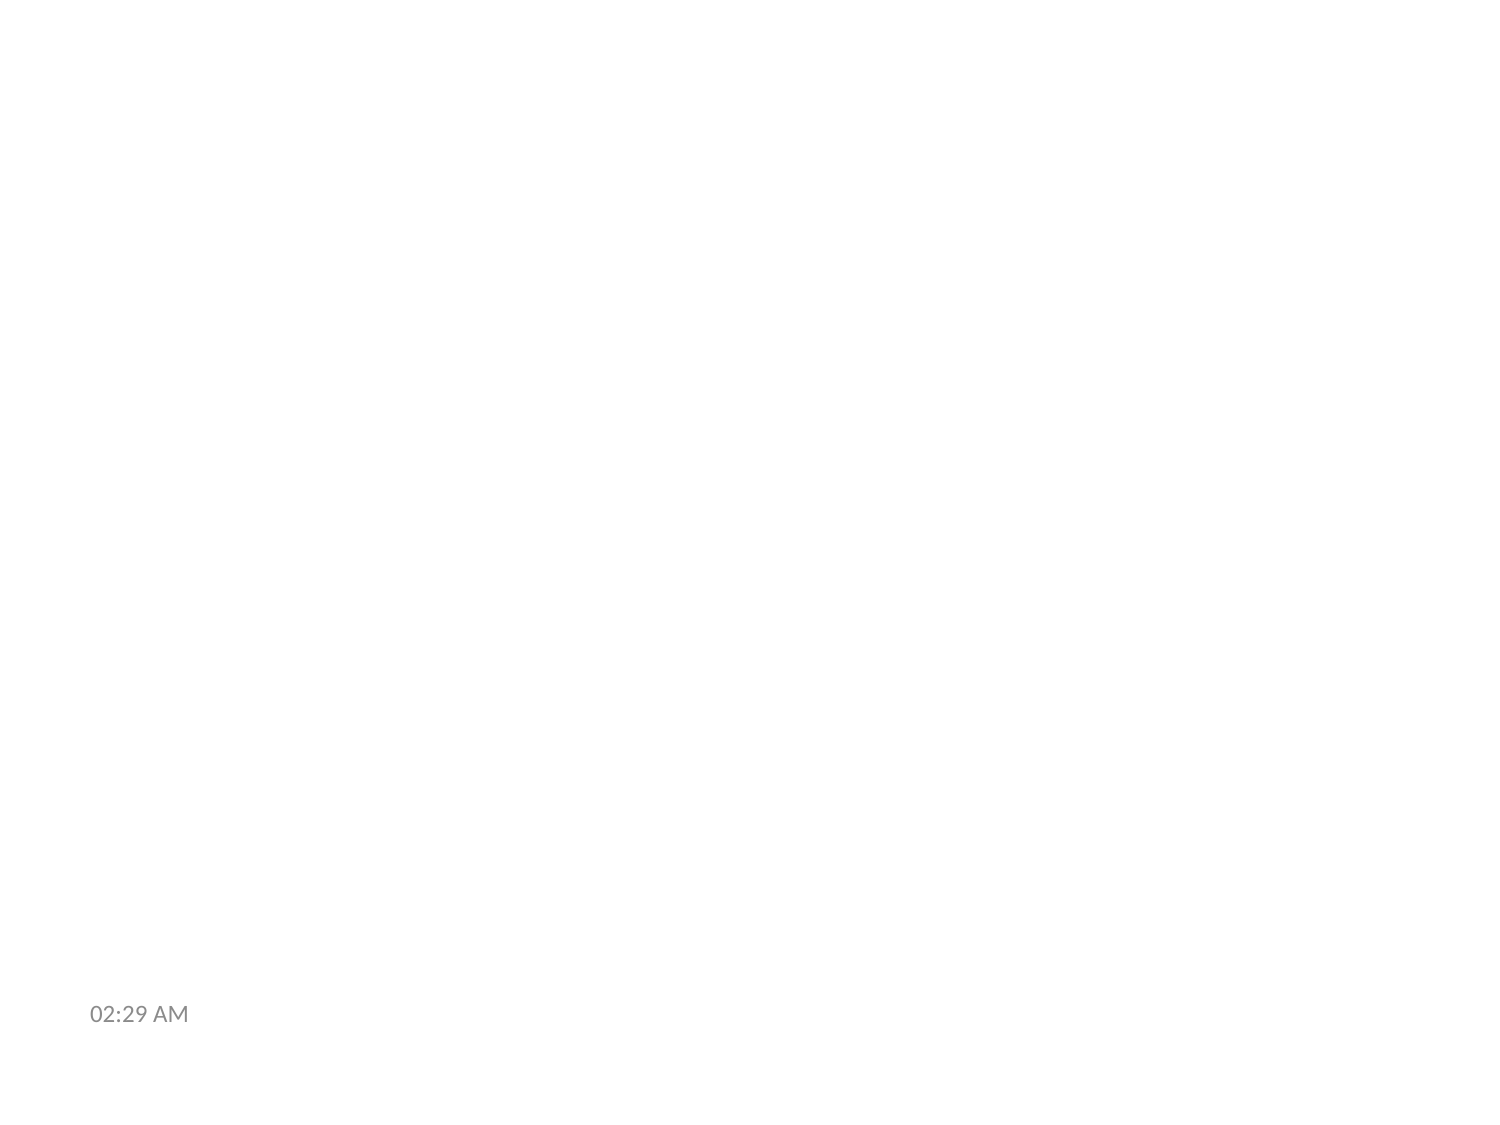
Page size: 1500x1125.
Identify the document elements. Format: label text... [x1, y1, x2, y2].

text_box 3:35 PM [75, 982, 425, 1043]
